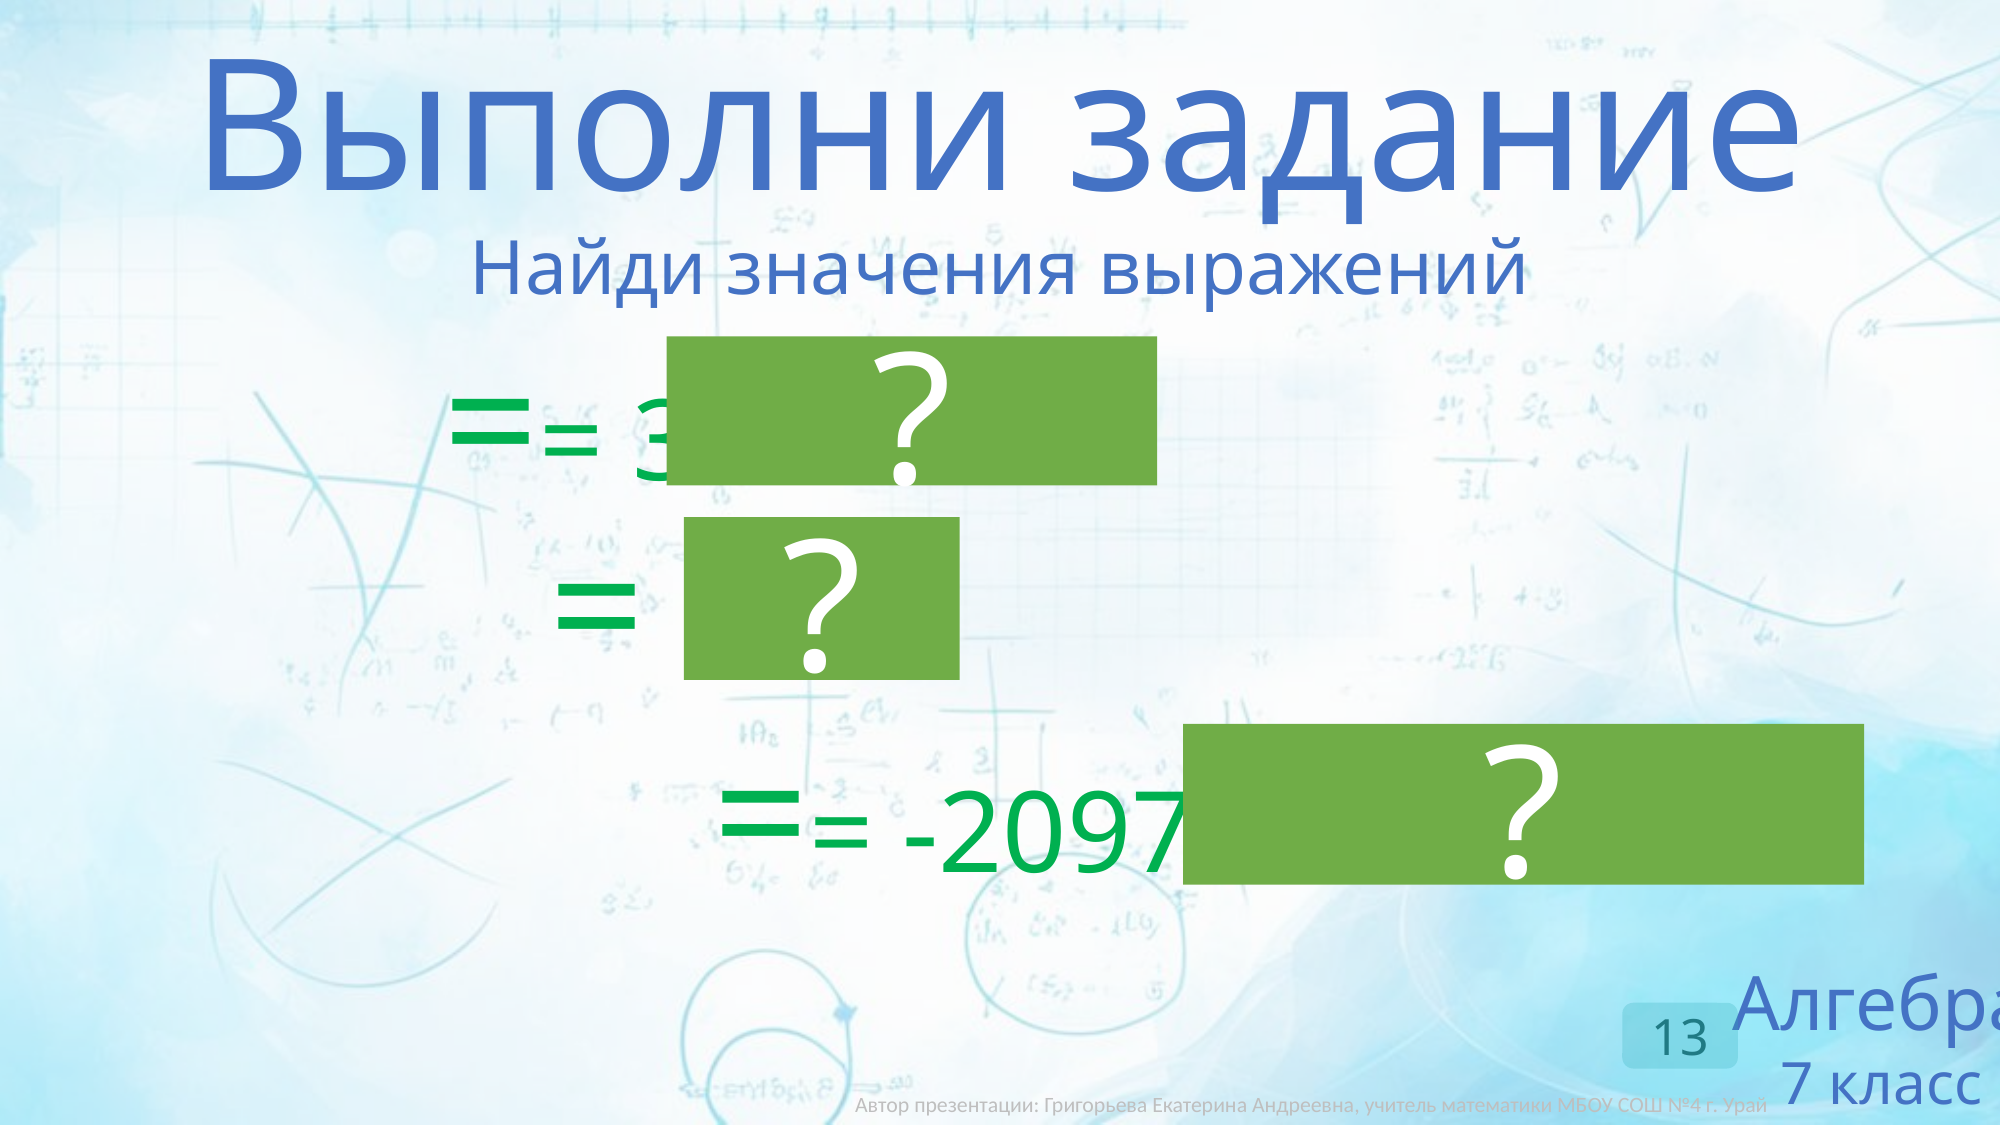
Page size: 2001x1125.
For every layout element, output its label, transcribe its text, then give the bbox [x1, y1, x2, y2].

text_box ? [666, 335, 1158, 486]
text_box ? [683, 516, 961, 681]
text_box 13 [1621, 1001, 1739, 1070]
text_box Алгебра 7 класс [1717, 948, 2000, 1124]
text_box Автор презентации: Григорьева Екатерина Андреевна, учитель математики МБОУ СОШ №4 г. Урай [840, 1083, 1790, 1125]
text_box Выполни задание [177, 0, 1823, 235]
text_box Найди значения выражений [454, 211, 1546, 317]
text_box ? [1182, 723, 1865, 886]
